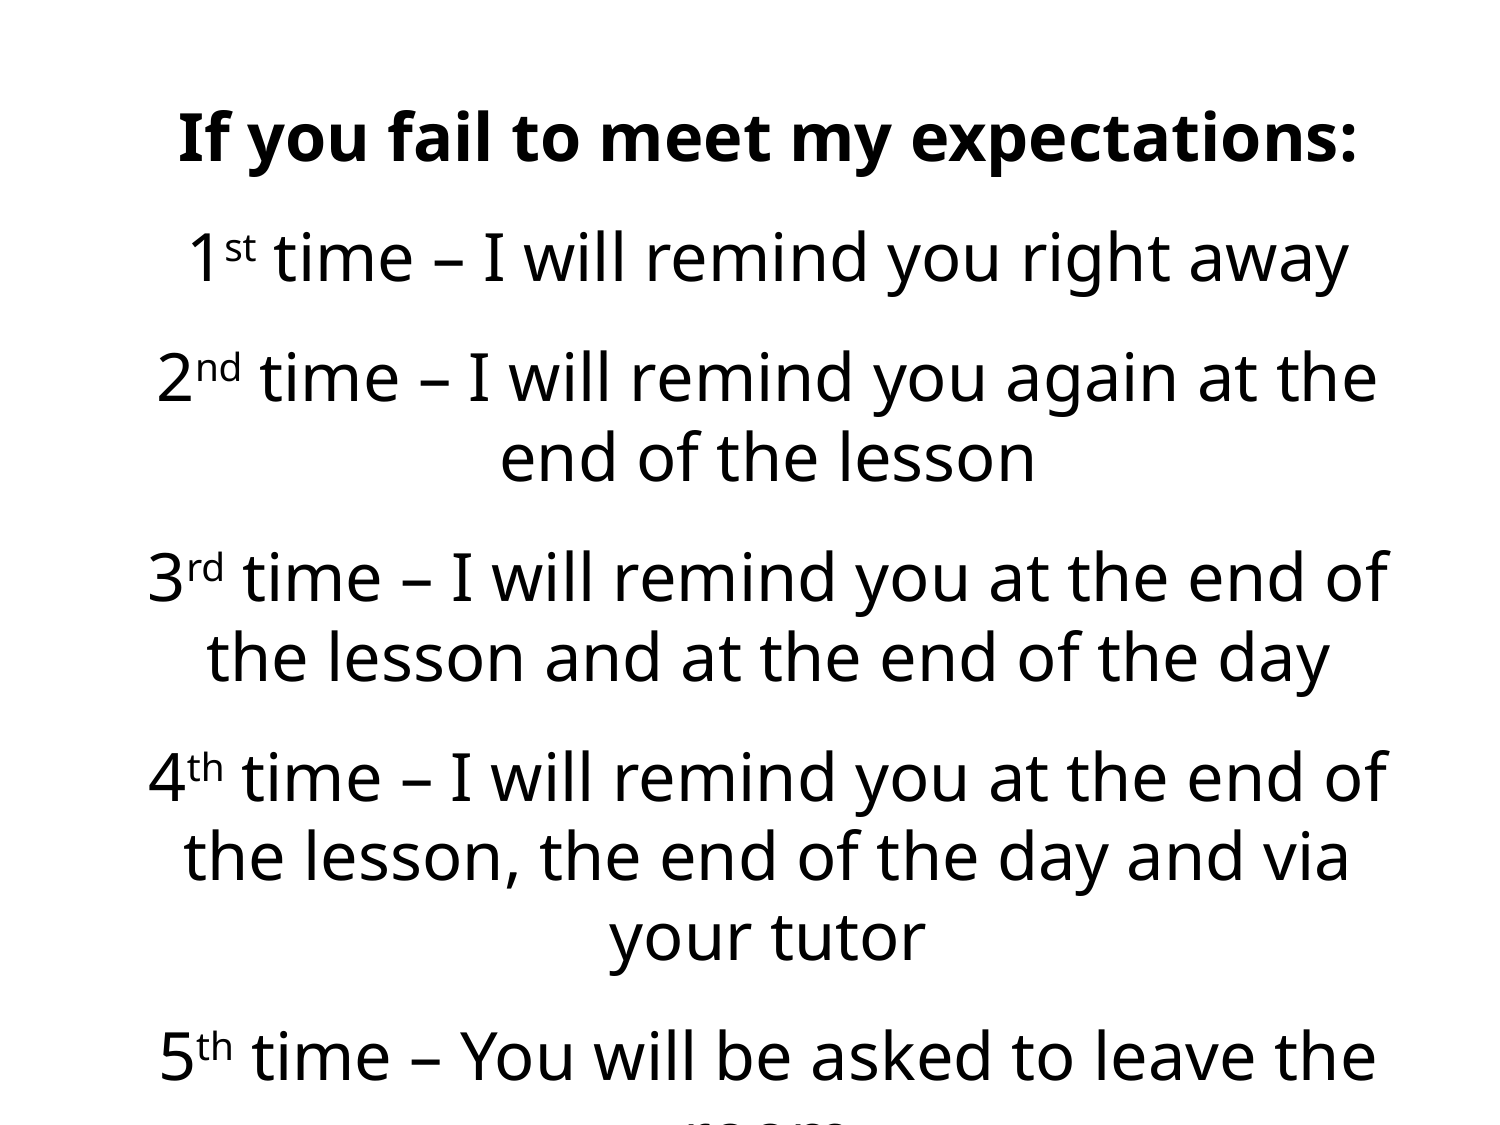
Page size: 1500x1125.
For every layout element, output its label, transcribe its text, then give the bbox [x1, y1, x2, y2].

text_box If you fail to meet my expectations: 1st time – I will remind you right away 2nd time – I will remind you again at the end of the lesson 3rd time – I will remind you at the end of the lesson and at the end of the day 4th time – I will remind you at the end of the lesson, the end of the day and via your tutor 5th time – You will be asked to leave the room [99, 87, 1438, 1125]
